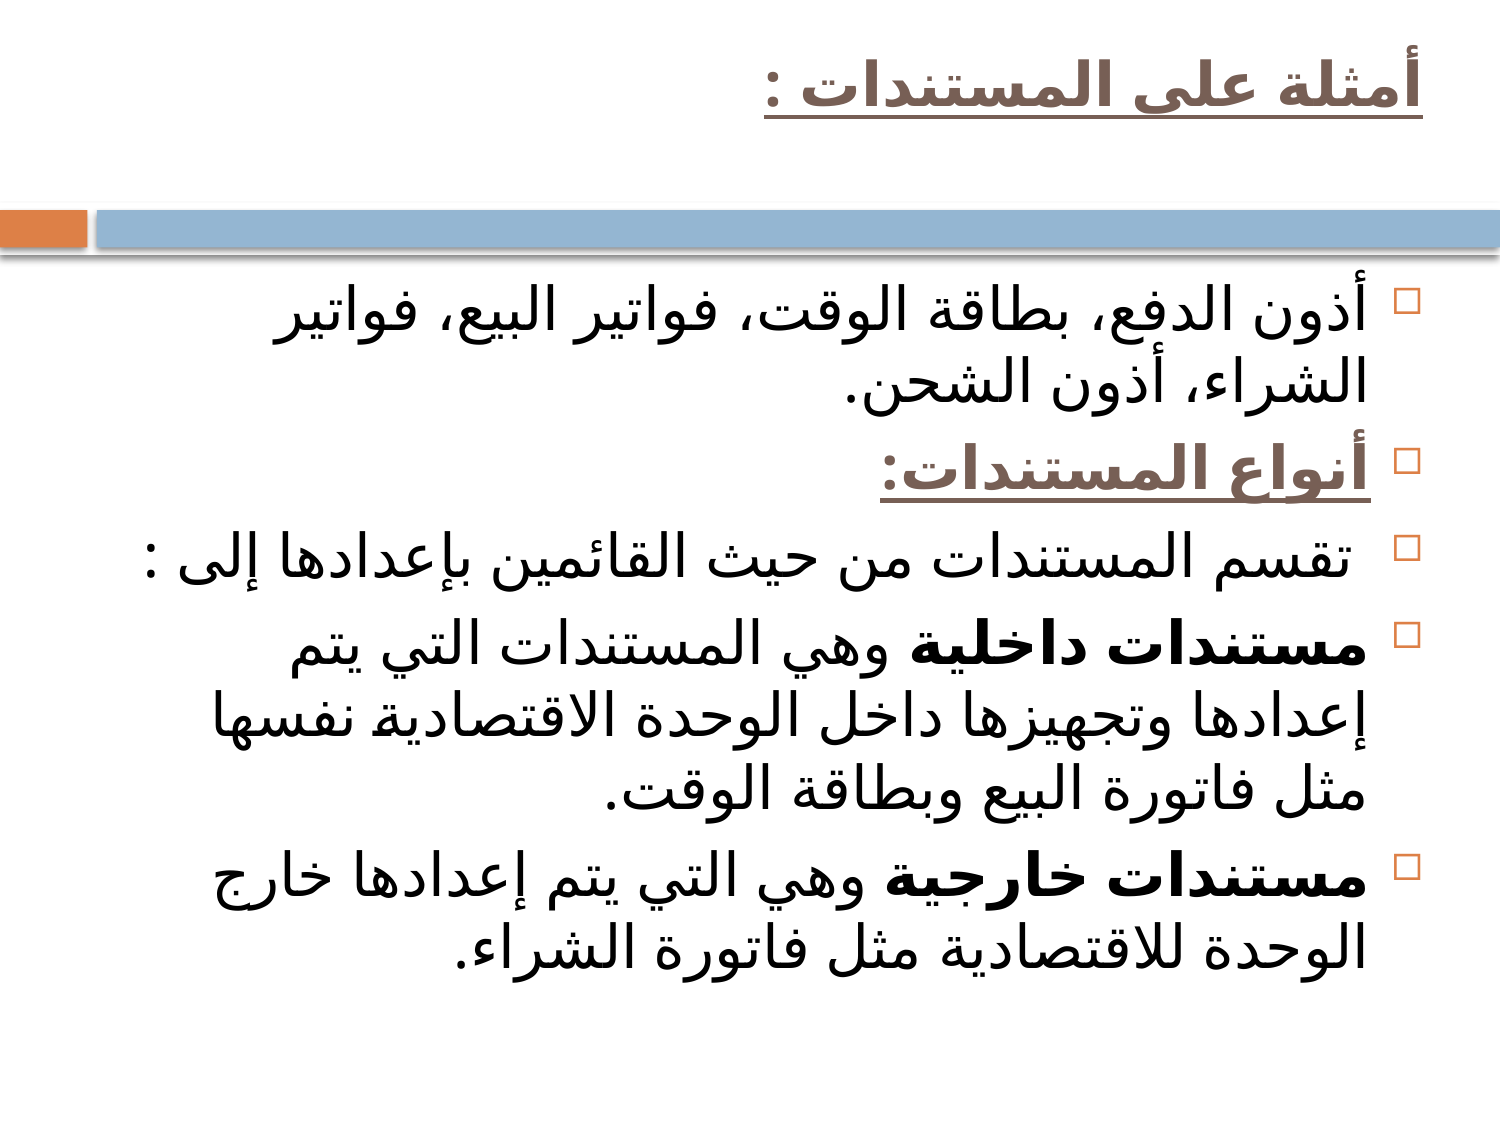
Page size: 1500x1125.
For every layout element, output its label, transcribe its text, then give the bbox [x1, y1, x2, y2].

title أمثلة على المستندات : [100, 37, 1438, 200]
list أذون الدفع، بطاقة الوقت، فواتير البيع، فواتير الشراء، أذون الشحن. أنواع المستندات: تقسم المستندات من حيث القائمين بإعدادها إلى : مستندات داخلية وهي المستندات التي يتم إعدادها وتجهيزها داخل الوحدة الاقتصادية نفسها مثل فاتورة البيع وبطاقة الوقت. مستندات خارجية وهي التي يتم إعدادها خارج الوحدة للاقتصادية مثل فاتورة الشراء. [100, 262, 1438, 1000]
